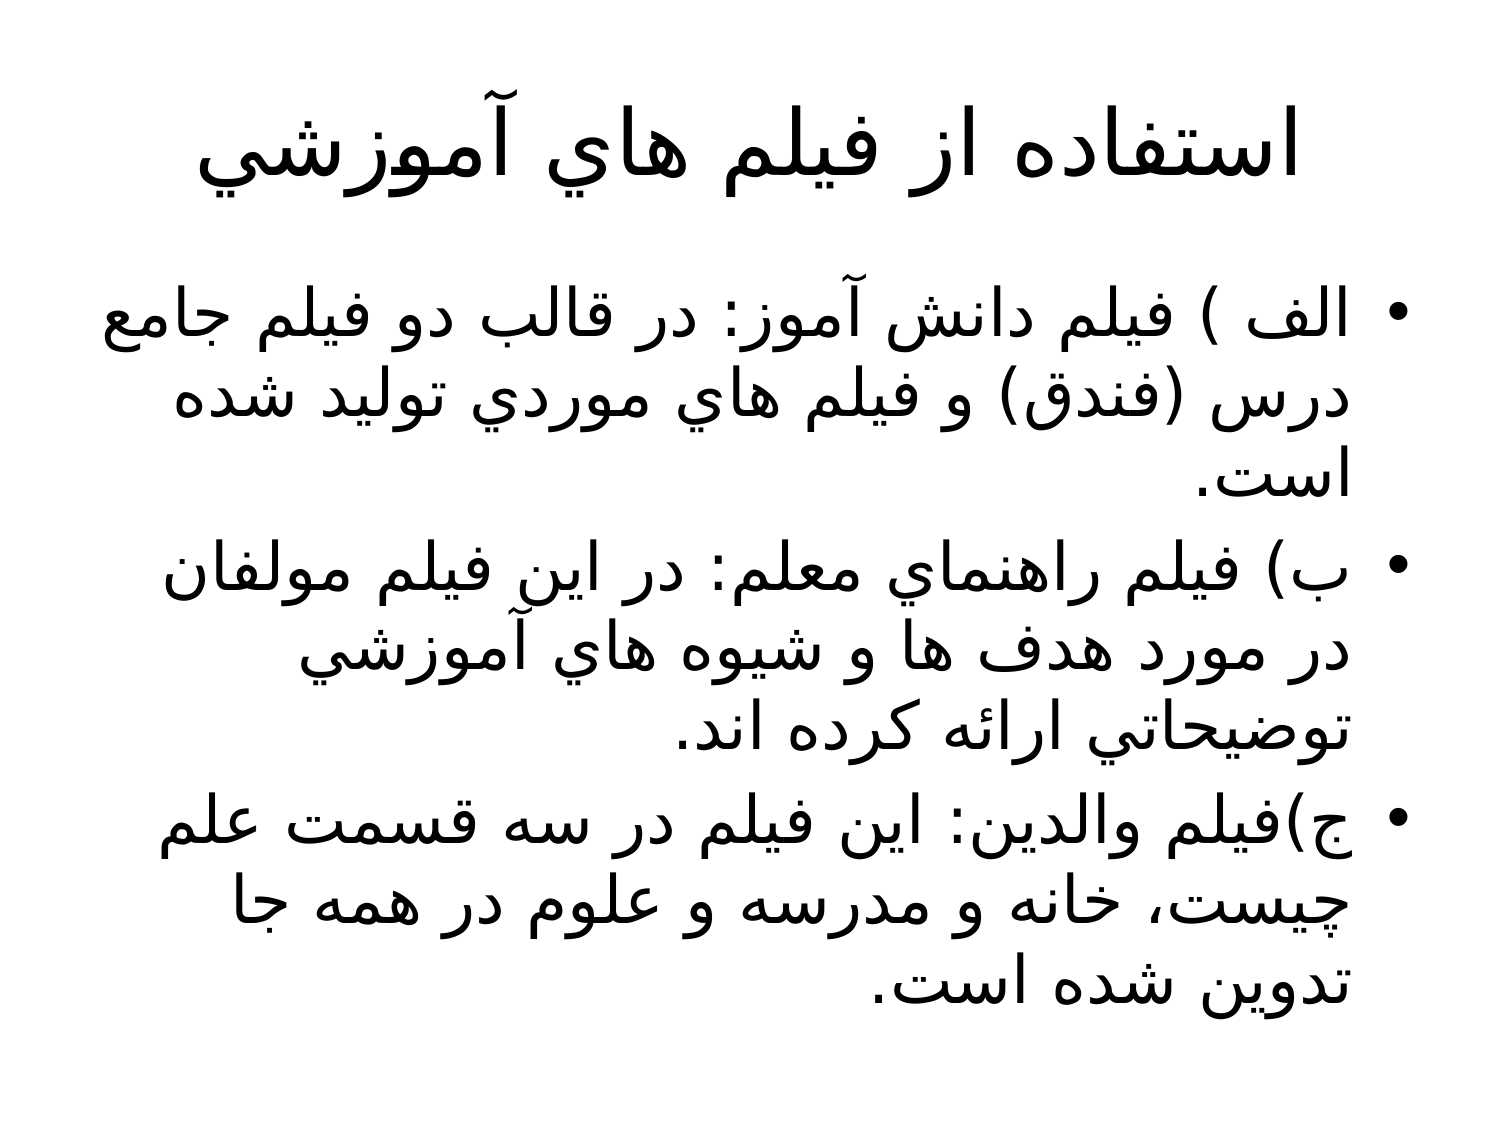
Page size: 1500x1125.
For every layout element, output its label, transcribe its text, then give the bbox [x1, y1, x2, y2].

list الف ) فيلم دانش آموز: در قالب دو فيلم جامع درس (فندق) و فيلم هاي موردي توليد شده است. ب) فيلم راهنماي معلم: در اين فيلم مولفان در مورد هدف ها و شيوه هاي آموزشي توضيحاتي ارائه كرده اند. ج)فيلم والدين: اين فيلم در سه قسمت علم چيست، خانه و مدرسه و علوم در همه جا تدوين شده است. [75, 262, 1425, 1005]
title استفاده از فيلم هاي آموزشي [75, 45, 1425, 233]
